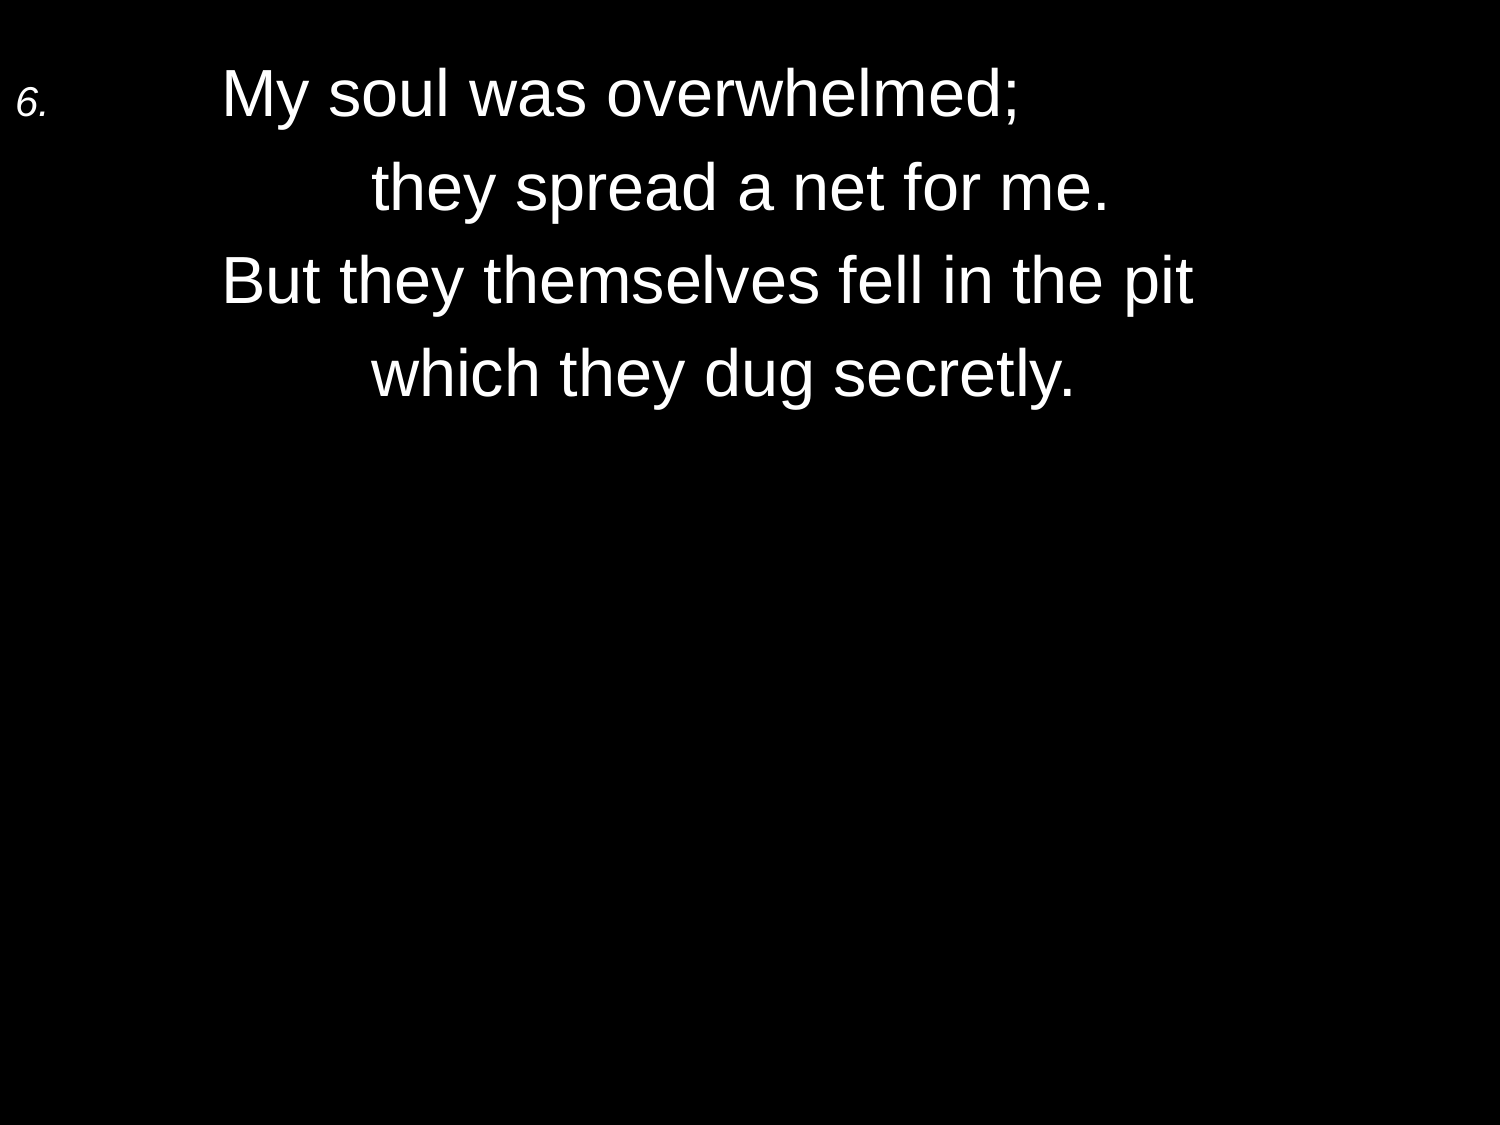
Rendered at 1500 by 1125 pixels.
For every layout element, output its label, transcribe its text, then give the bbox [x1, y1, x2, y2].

list 6. My soul was overwhelmed; they spread a net for me. But they themselves fell in the pit which they dug secretly. [0, 42, 1500, 1047]
